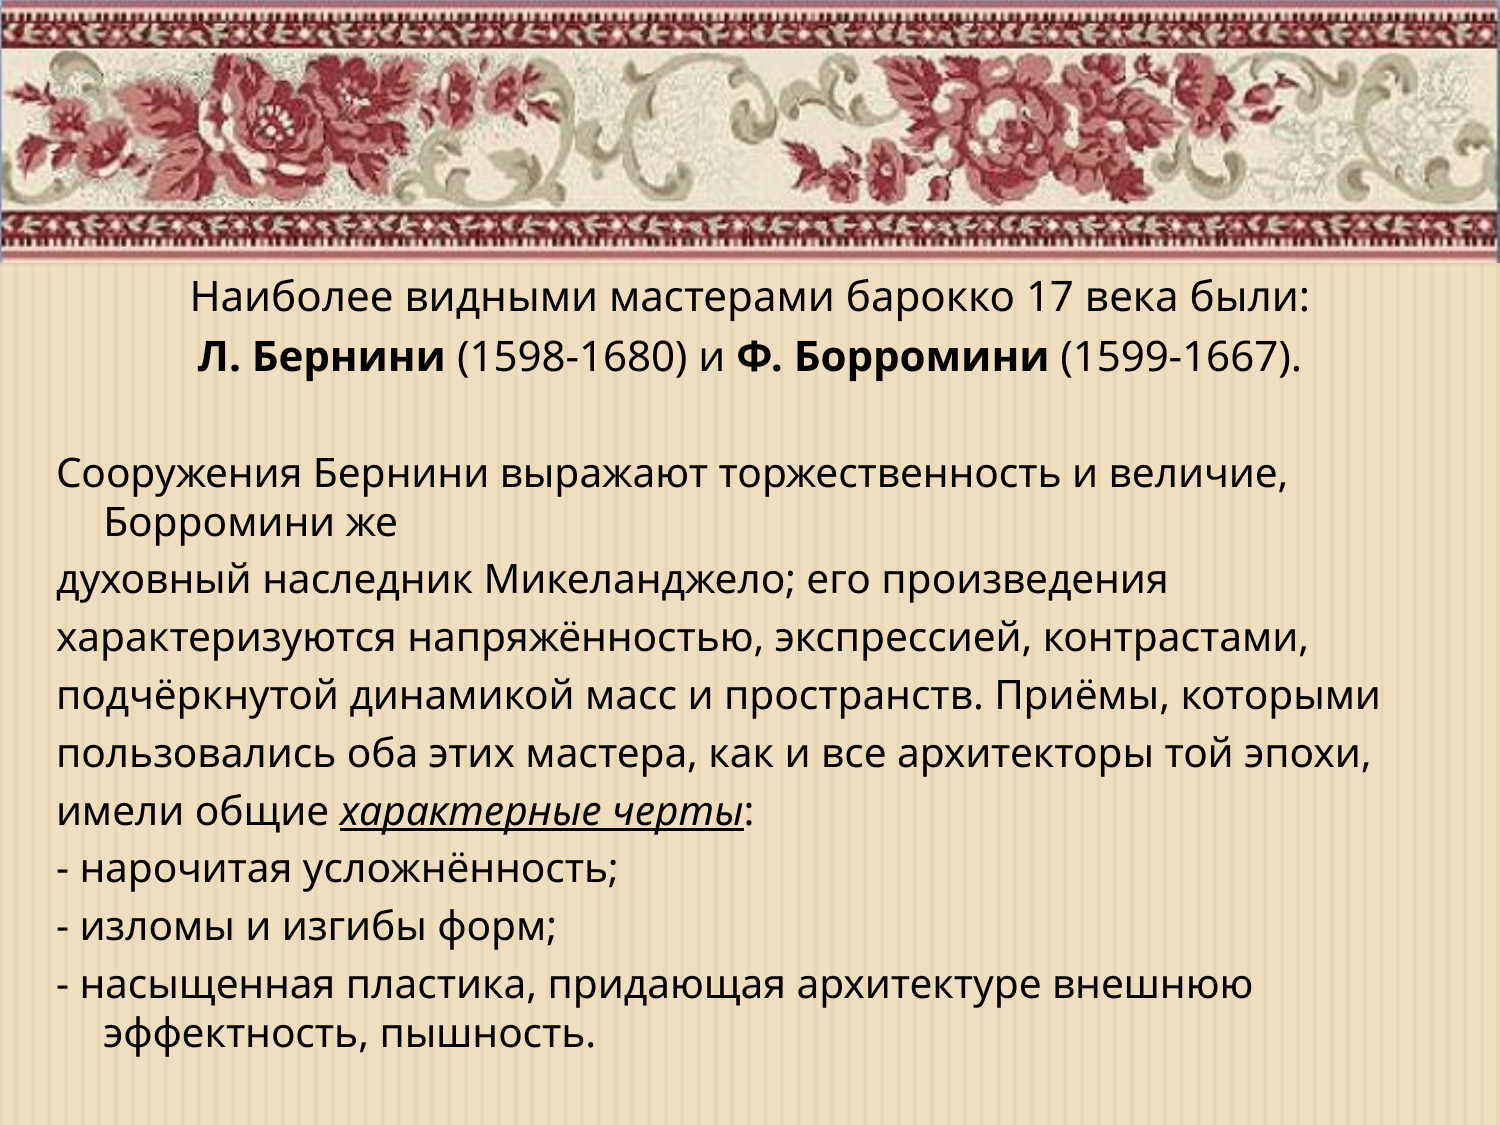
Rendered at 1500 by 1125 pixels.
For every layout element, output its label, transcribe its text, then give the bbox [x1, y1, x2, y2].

list Наиболее видными мастерами барокко 17 века были: Л. Бернини (1598-1680) и Ф. Борромини (1599-1667). Сооружения Бернини выражают торжественность и величие, Борромини же духовный наследник Микеланджело; его произведения характеризуются напряжённостью, экспрессией, контрастами, подчёркнутой динамикой масс и пространств. Приёмы, которыми пользовались оба этих мастера, как и все архитекторы той эпохи, имели общие характерные черты: - нарочитая усложнённость; - изломы и изгибы форм; - насыщенная пластика, придающая архитектуре внешнюю эффектность, пышность. [41, 273, 1459, 1071]
picture [0, 0, 1500, 264]
